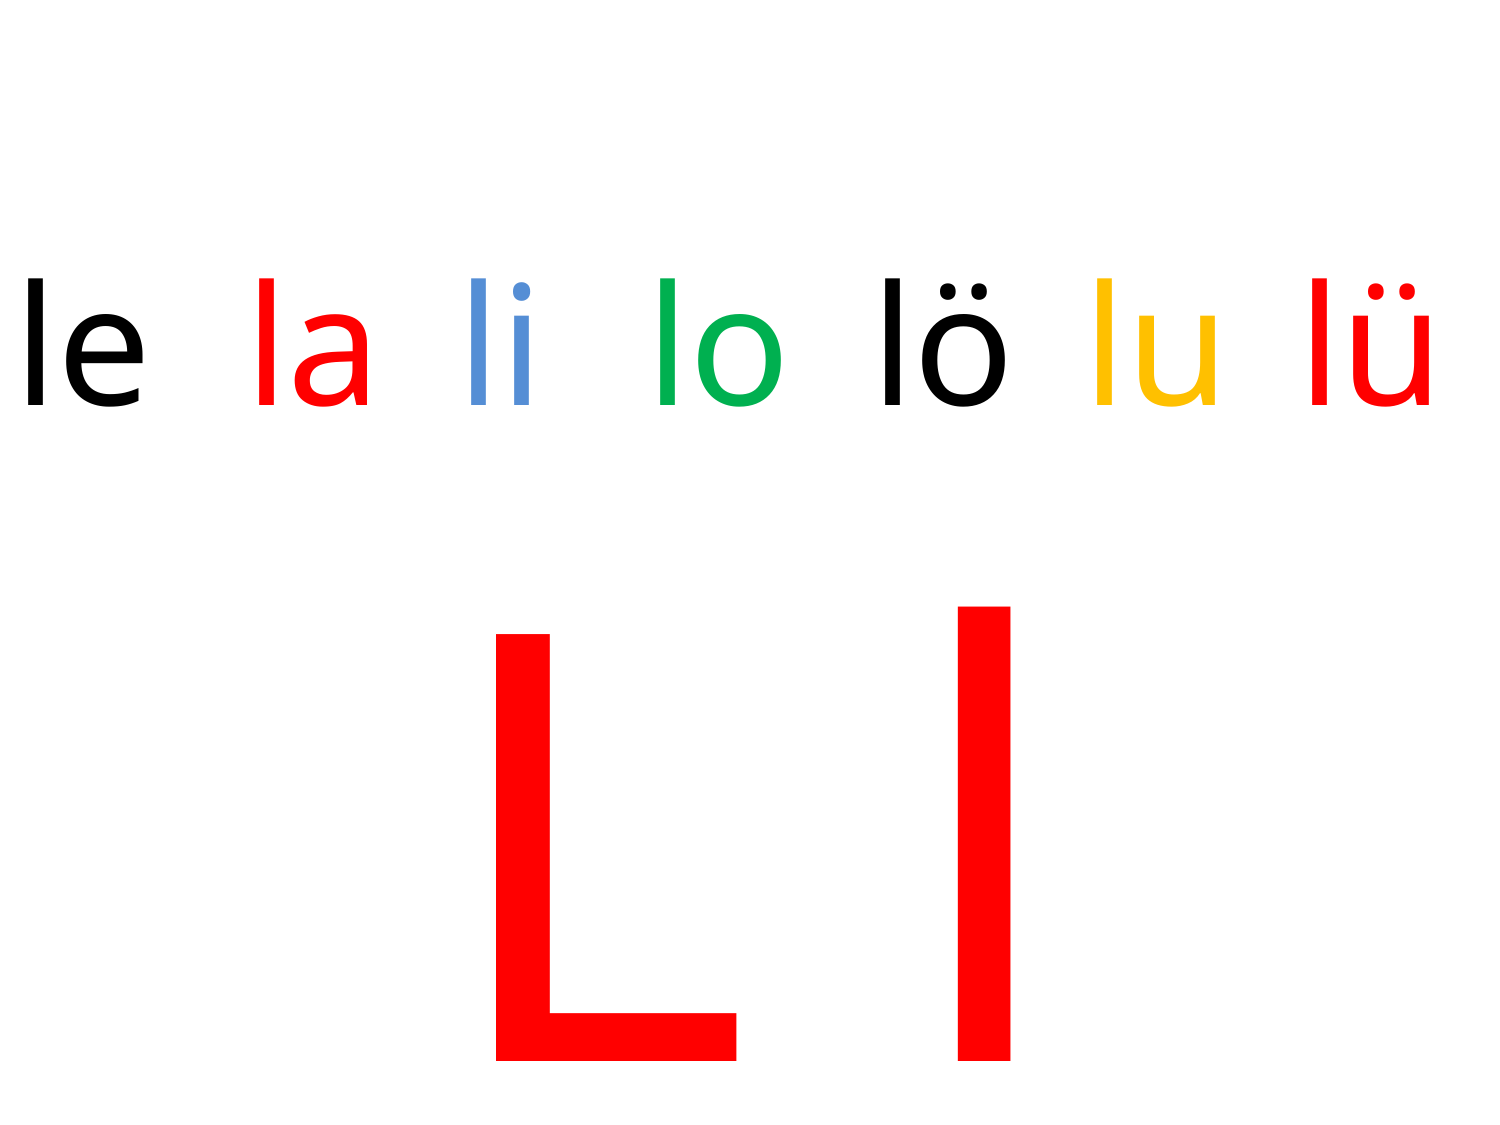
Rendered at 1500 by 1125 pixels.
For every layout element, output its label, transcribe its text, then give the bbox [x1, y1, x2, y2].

text_box lö [856, 231, 1068, 447]
text_box lü [1283, 231, 1500, 447]
text_box lo [631, 231, 856, 447]
text_box la [230, 231, 555, 456]
text_box L l [0, 456, 1500, 1125]
text_box le [0, 231, 230, 447]
text_box lu [1068, 231, 1282, 447]
text_box li [442, 231, 631, 447]
